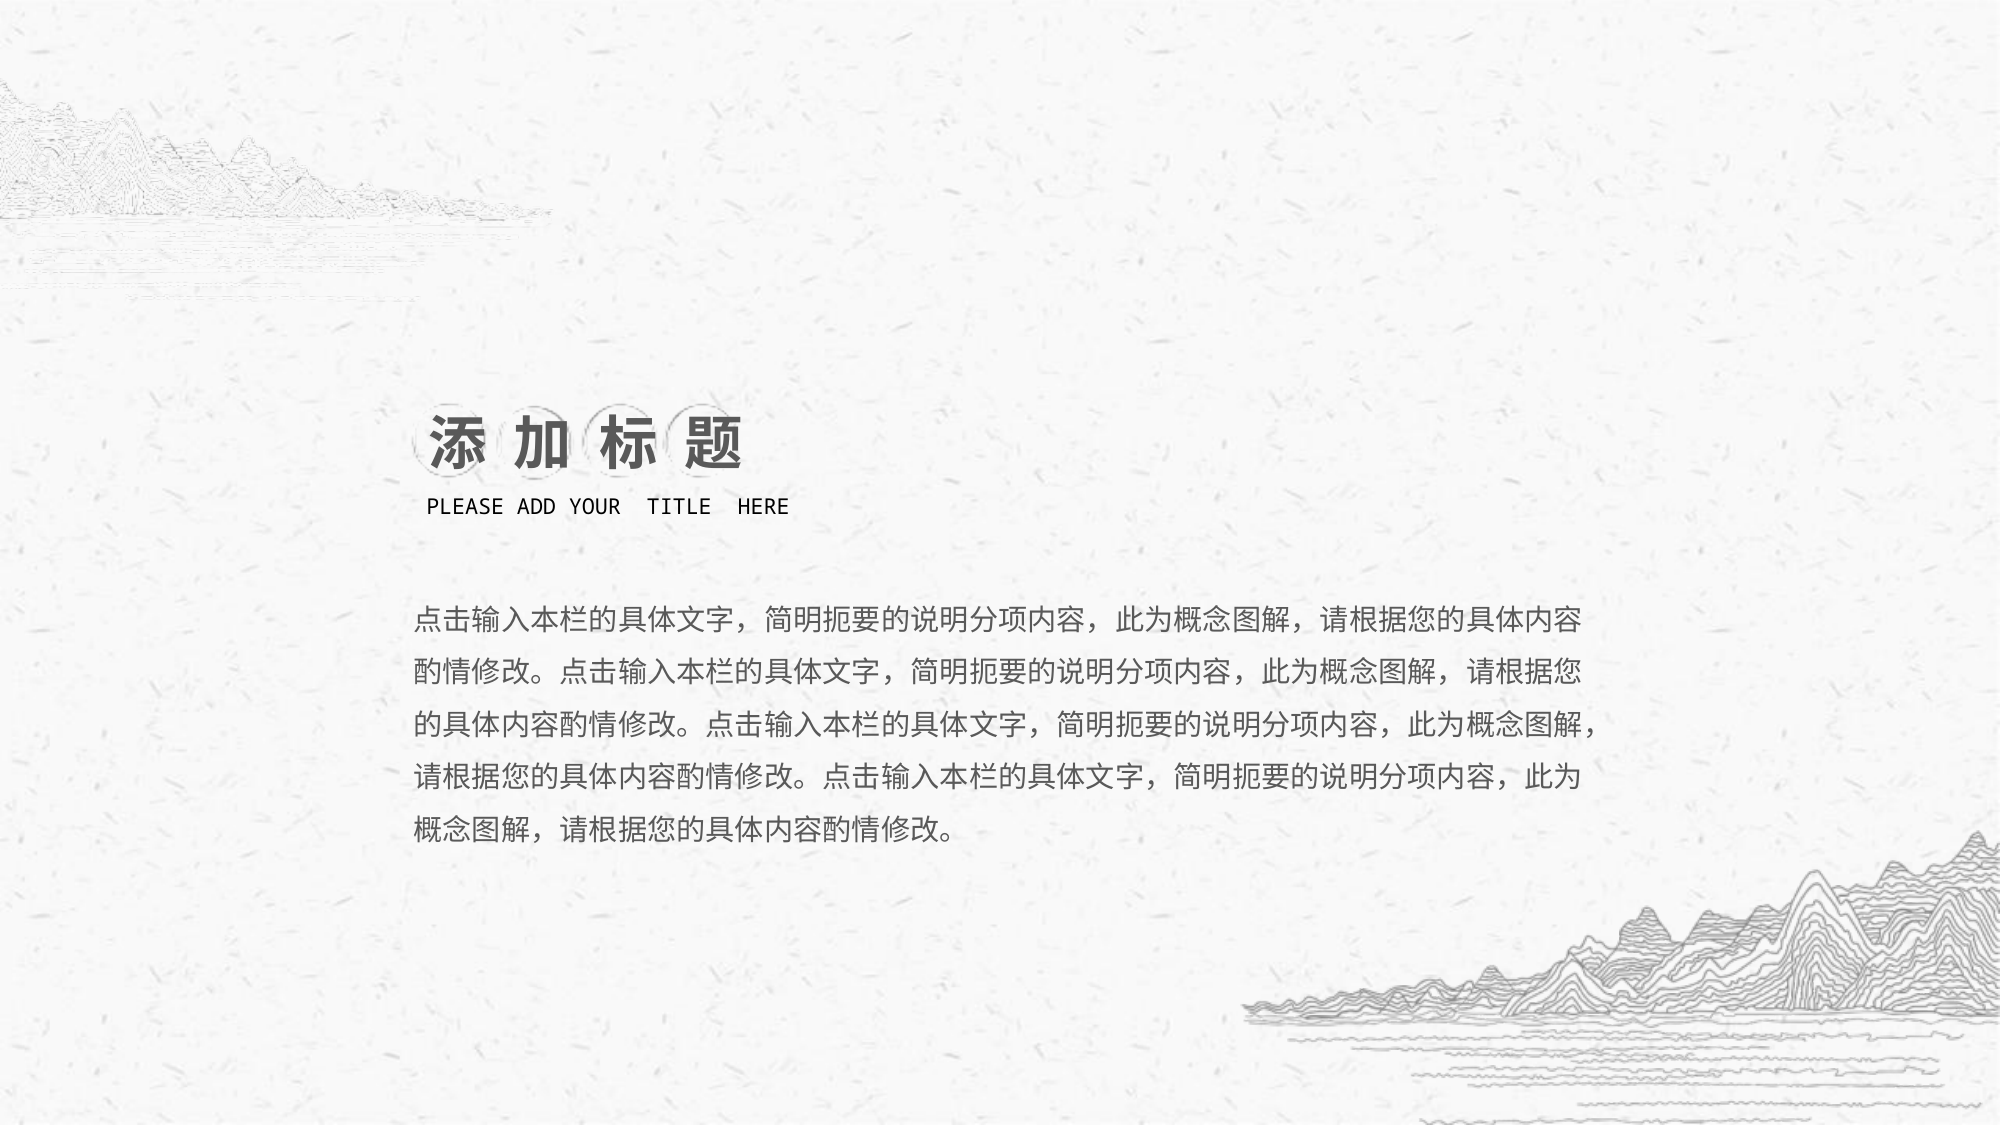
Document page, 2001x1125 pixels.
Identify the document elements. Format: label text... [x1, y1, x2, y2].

picture [0, 0, 2000, 1125]
text_box 点击输入本栏的具体文字，简明扼要的说明分项内容，此为概念图解，请根据您的具体内容酌情修改。点击输入本栏的具体文字，简明扼要的说明分项内容，此为概念图解，请根据您的具体内容酌情修改。点击输入本栏的具体文字，简明扼要的说明分项内容，此为概念图解，请根据您的具体内容酌情修改。点击输入本栏的具体文字，简明扼要的说明分项内容，此为概念图解，请根据您的具体内容酌情修改。 [398, 576, 1619, 854]
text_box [375, 349, 821, 527]
